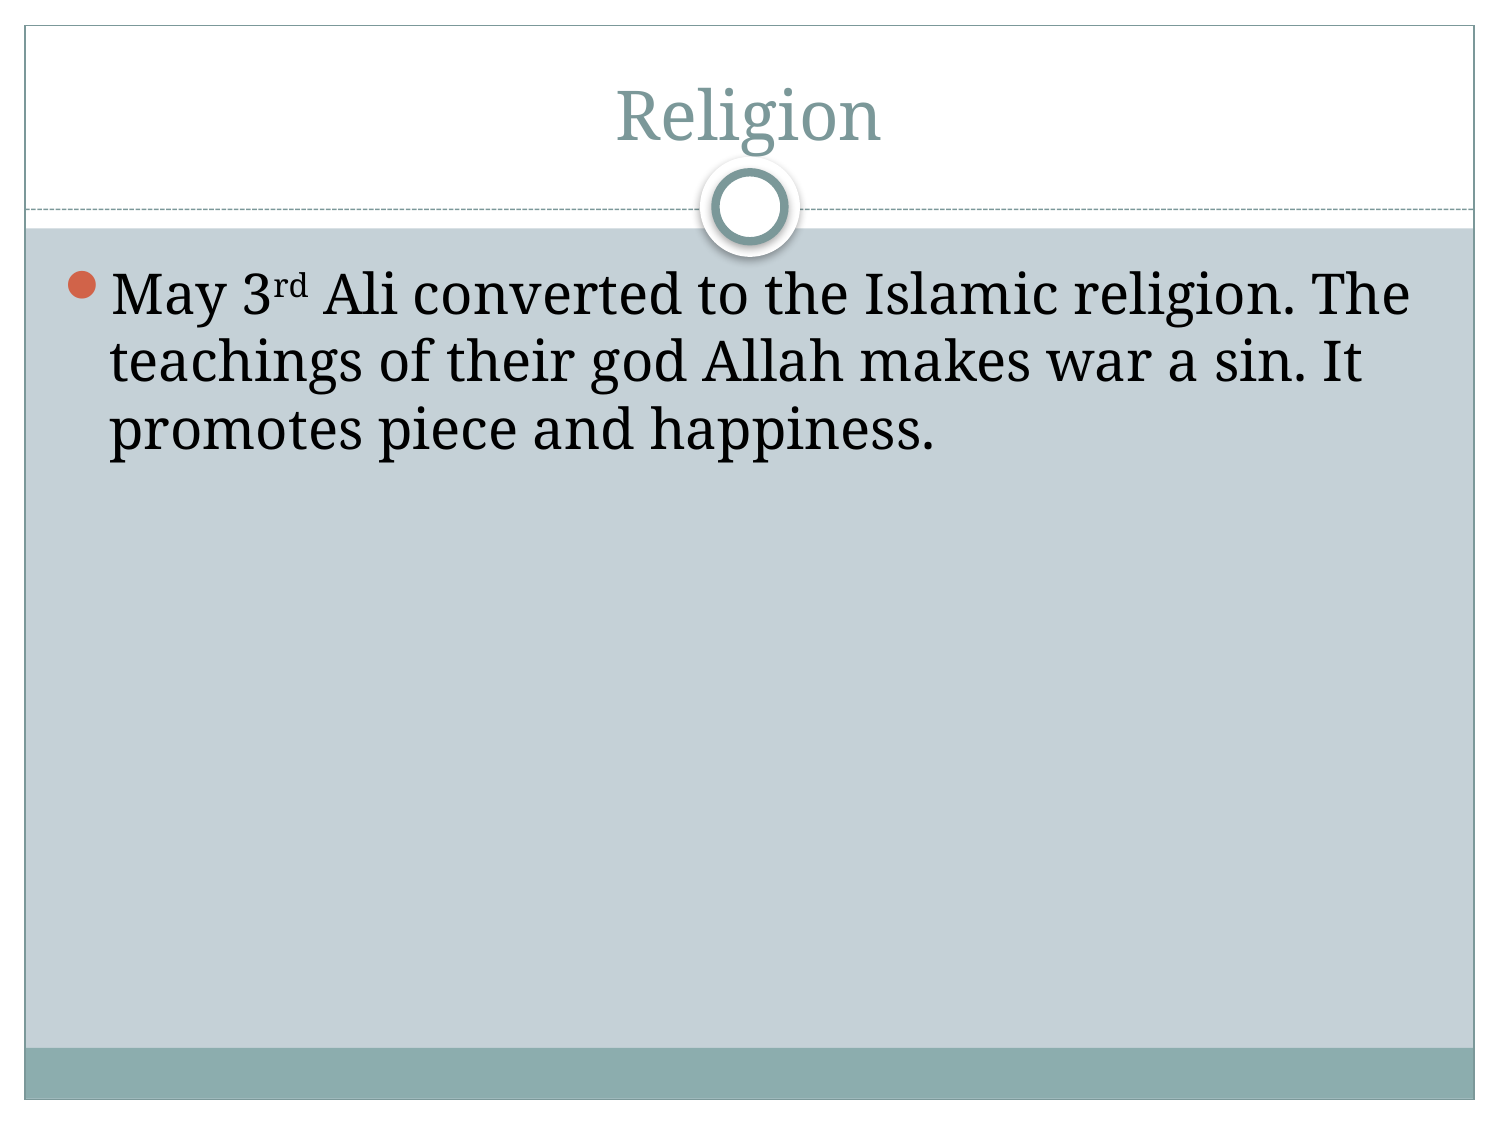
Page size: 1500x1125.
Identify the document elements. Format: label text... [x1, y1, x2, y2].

title Religion [49, 37, 1450, 162]
list May 3rd Ali converted to the Islamic religion. The teachings of their god Allah makes war a sin. It promotes piece and happiness. [49, 250, 1445, 1001]
